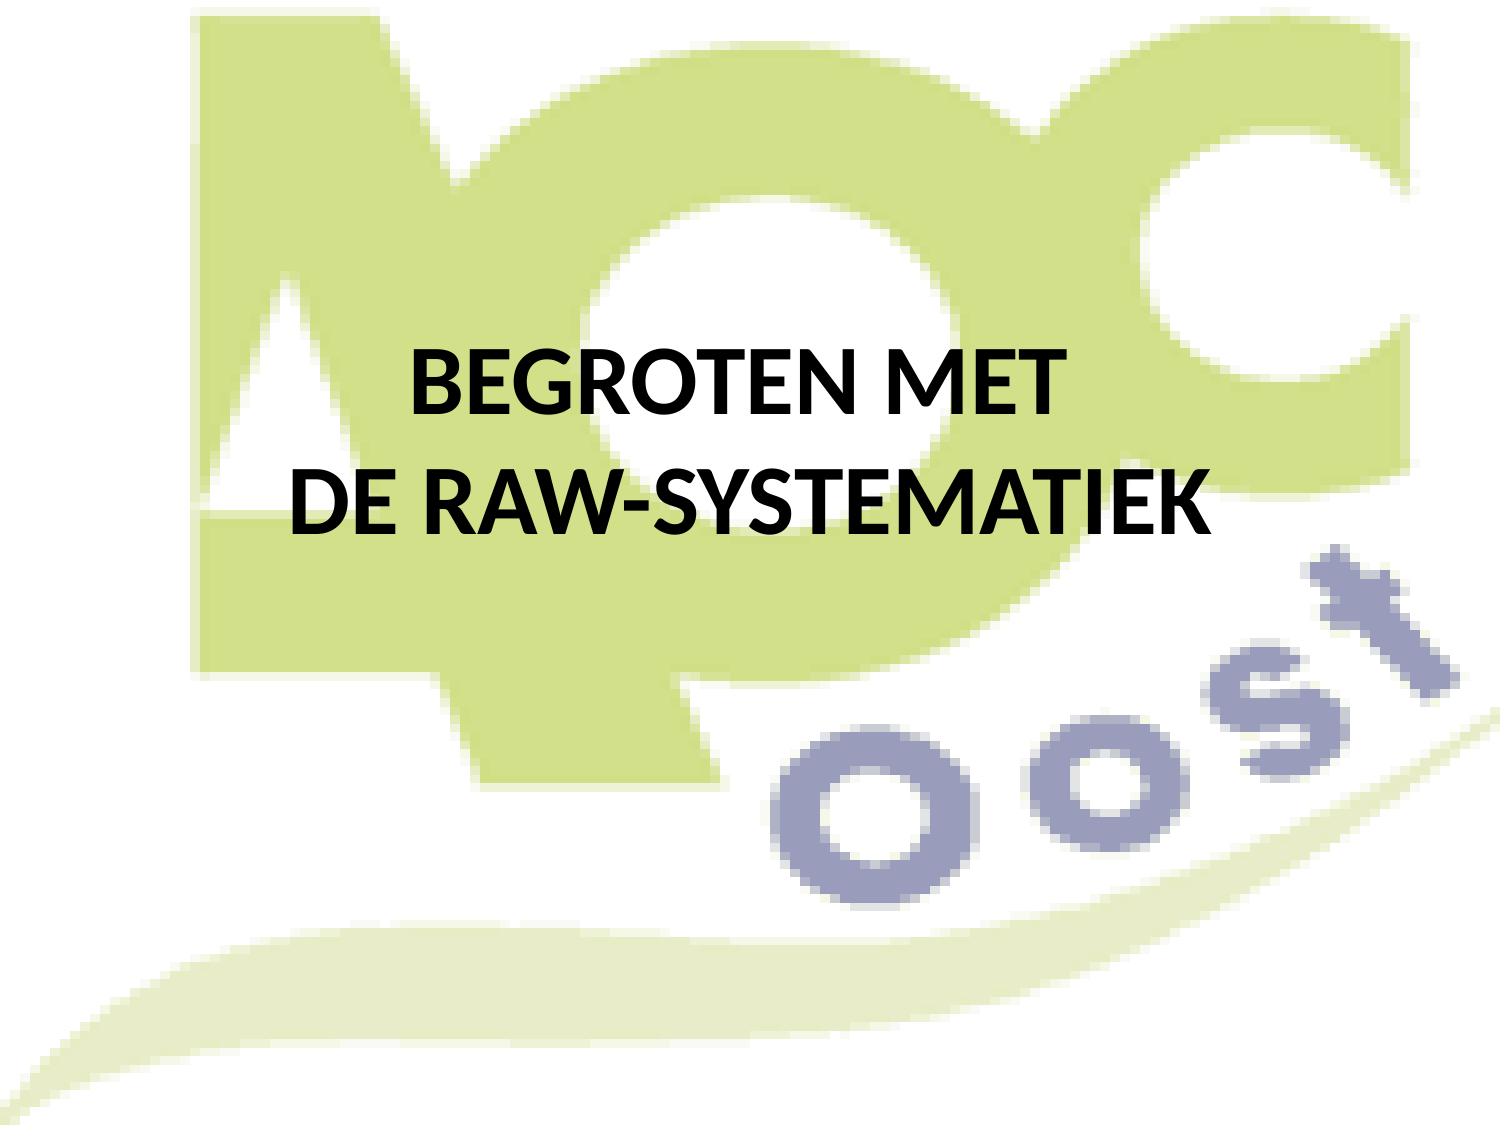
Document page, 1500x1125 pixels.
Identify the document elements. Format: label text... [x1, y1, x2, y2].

title BEGROTEN MET DE RAW-SYSTEMATIEK [112, 278, 1388, 591]
